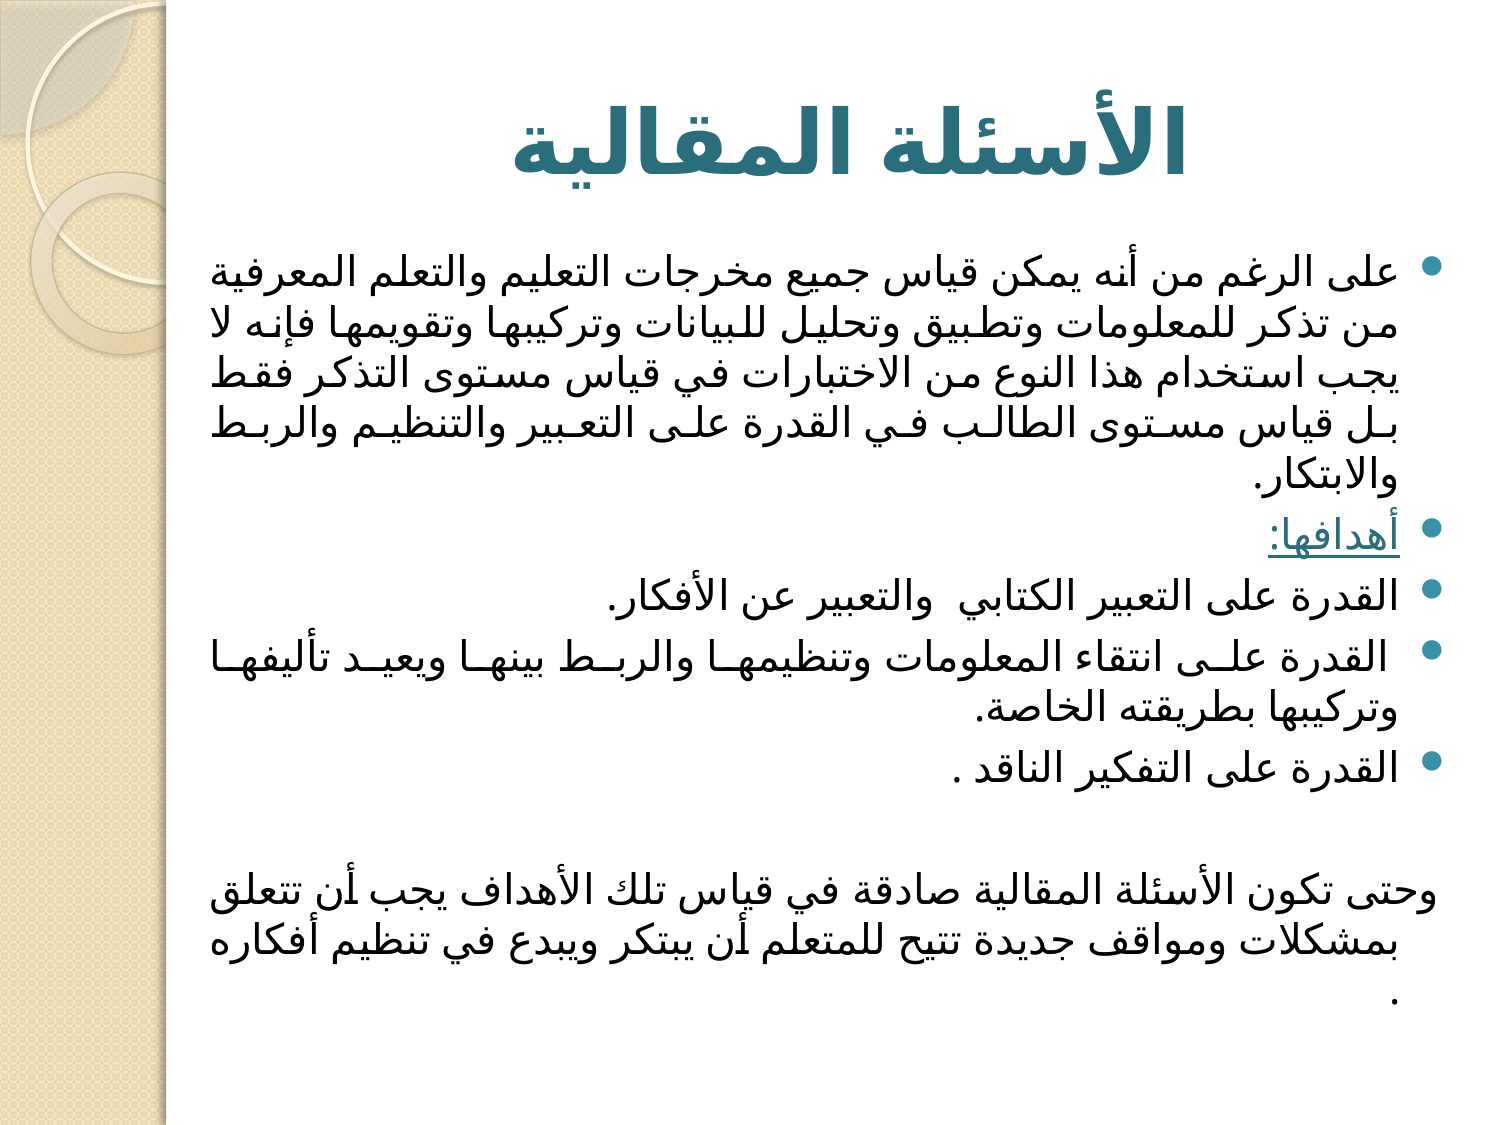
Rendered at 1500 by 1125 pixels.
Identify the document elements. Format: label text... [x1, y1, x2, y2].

list على الرغم من أنه يمكن قياس جميع مخرجات التعليم والتعلم المعرفية من تذكر للمعلومات وتطبيق وتحليل للبيانات وتركيبها وتقويمها فإنه لا يجب استخدام هذا النوع من الاختبارات في قياس مستوى التذكر فقط بل قياس مستوى الطالب في القدرة على التعبير والتنظيم والربط والابتكار. أهدافها: القدرة على التعبير الكتابي والتعبير عن الأفكار. القدرة على انتقاء المعلومات وتنظيمها والربط بينها ويعيد تأليفها وتركيبها بطريقته الخاصة. القدرة على التفكير الناقد . وحتى تكون الأسئلة المقالية صادقة في قياس تلك الأهداف يجب أن تتعلق بمشكلات ومواقف جديدة تتيح للمتعلم أن يبتكر ويبدع في تنظيم أفكاره . [194, 237, 1466, 1025]
title الأسئلة المقالية [235, 45, 1466, 233]
